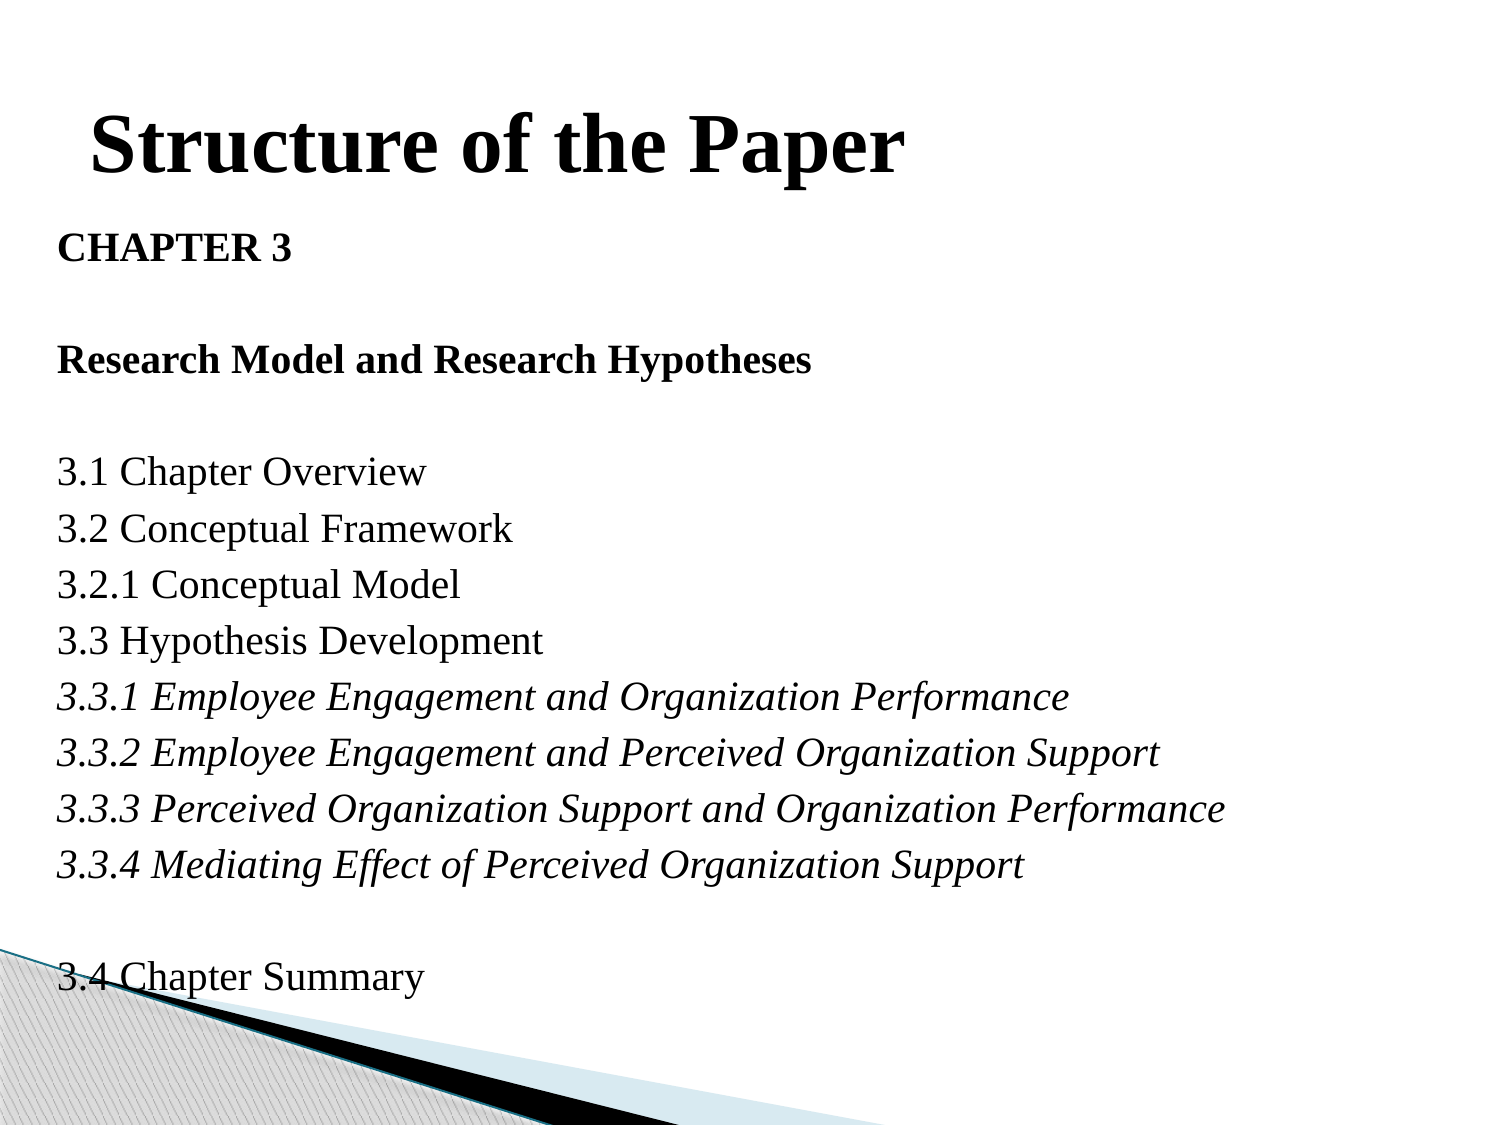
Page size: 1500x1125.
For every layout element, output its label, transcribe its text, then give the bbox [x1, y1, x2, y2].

list CHAPTER 3 Research Model and Research Hypotheses 3.1 Chapter Overview 3.2 Conceptual Framework 3.2.1 Conceptual Model 3.3 Hypothesis Development 3.3.1 Employee Engagement and Organization Performance 3.3.2 Employee Engagement and Perceived Organization Support 3.3.3 Perceived Organization Support and Organization Performance 3.3.4 Mediating Effect of Perceived Organization Support 3.4 Chapter Summary [24, 212, 1475, 1007]
title Structure of the Paper [75, 45, 1425, 233]
